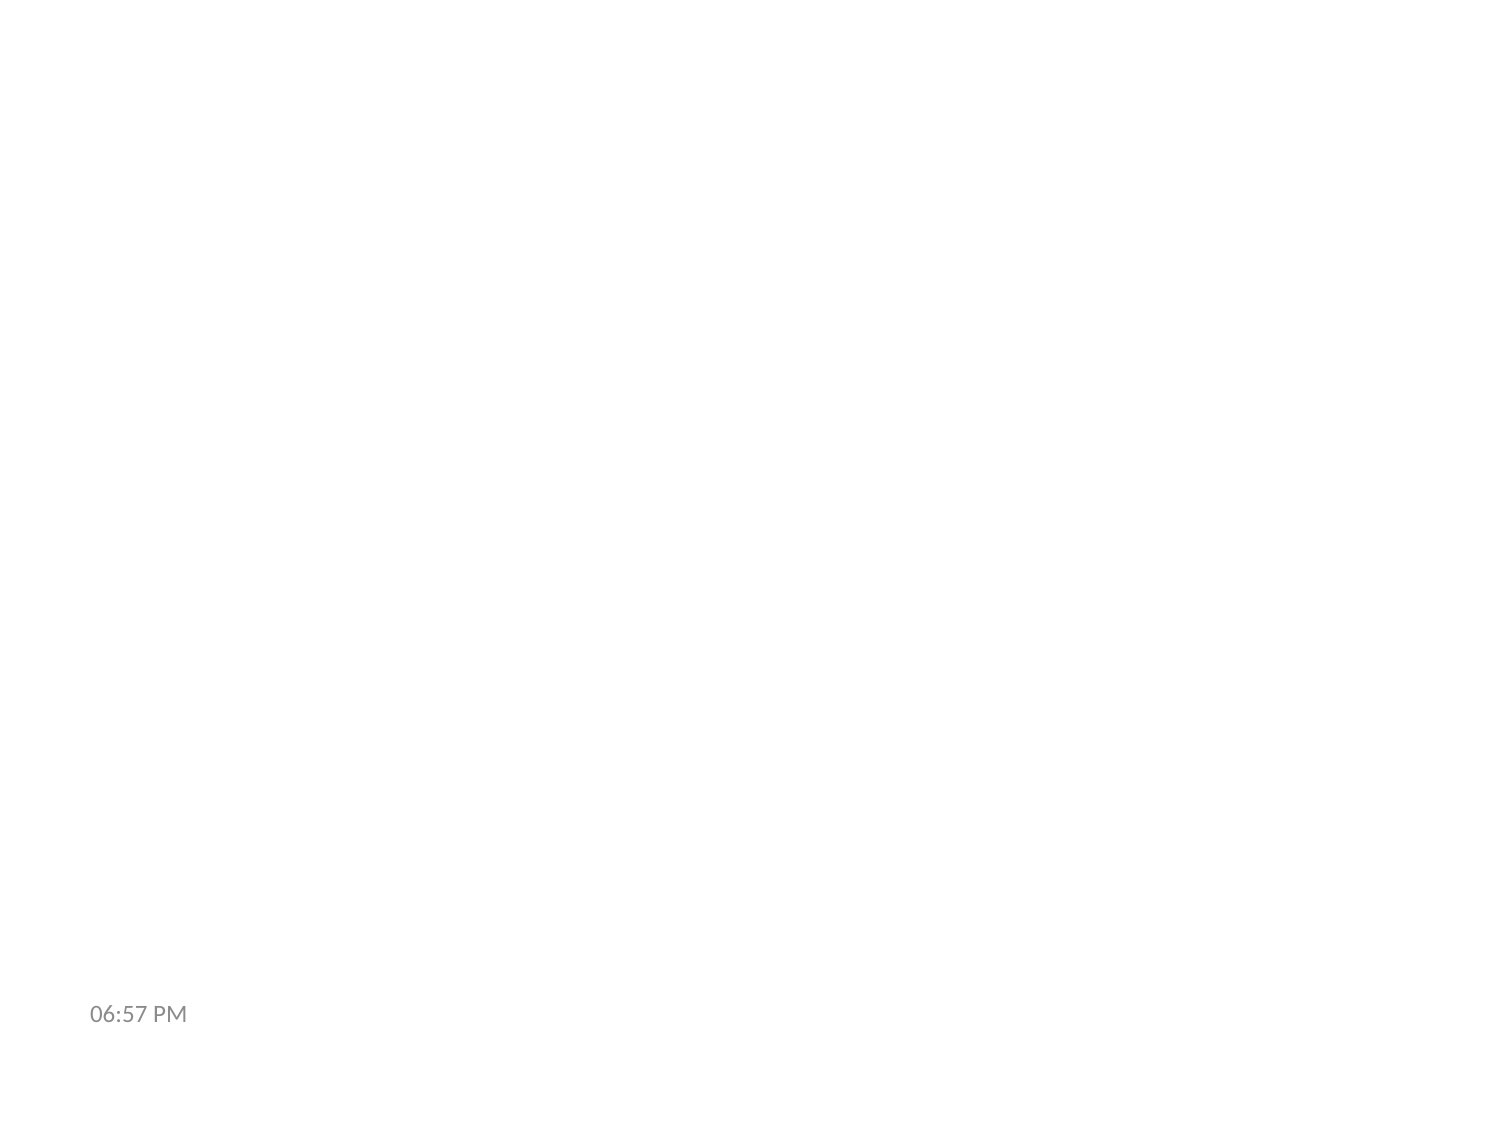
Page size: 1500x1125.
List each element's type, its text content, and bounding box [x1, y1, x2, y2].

text_box 3:35 PM [75, 982, 425, 1043]
